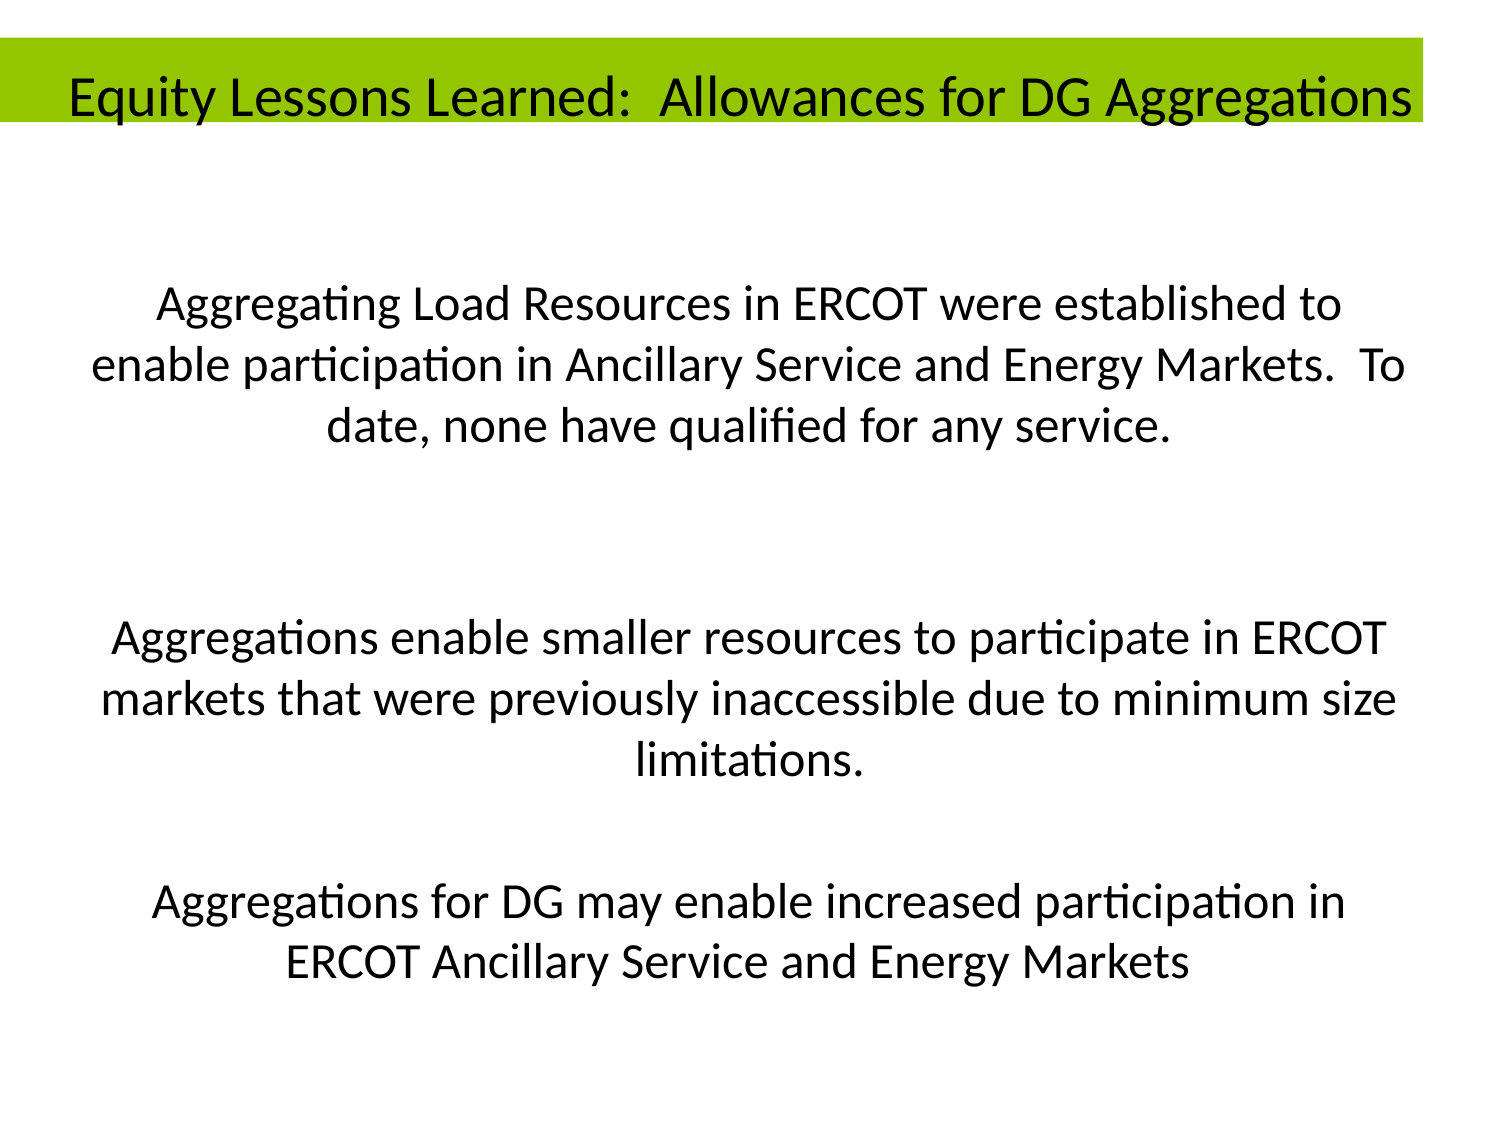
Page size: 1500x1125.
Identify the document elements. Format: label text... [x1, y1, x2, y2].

list Aggregating Load Resources in ERCOT were established to enable participation in Ancillary Service and Energy Markets. To date, none have qualified for any service. Aggregations enable smaller resources to participate in ERCOT markets that were previously inaccessible due to minimum size limitations. Aggregations for DG may enable increased participation in ERCOT Ancillary Service and Energy Markets [75, 262, 1425, 1005]
title Equity Lessons Learned: Allowances for DG Aggregations [23, 58, 1460, 128]
